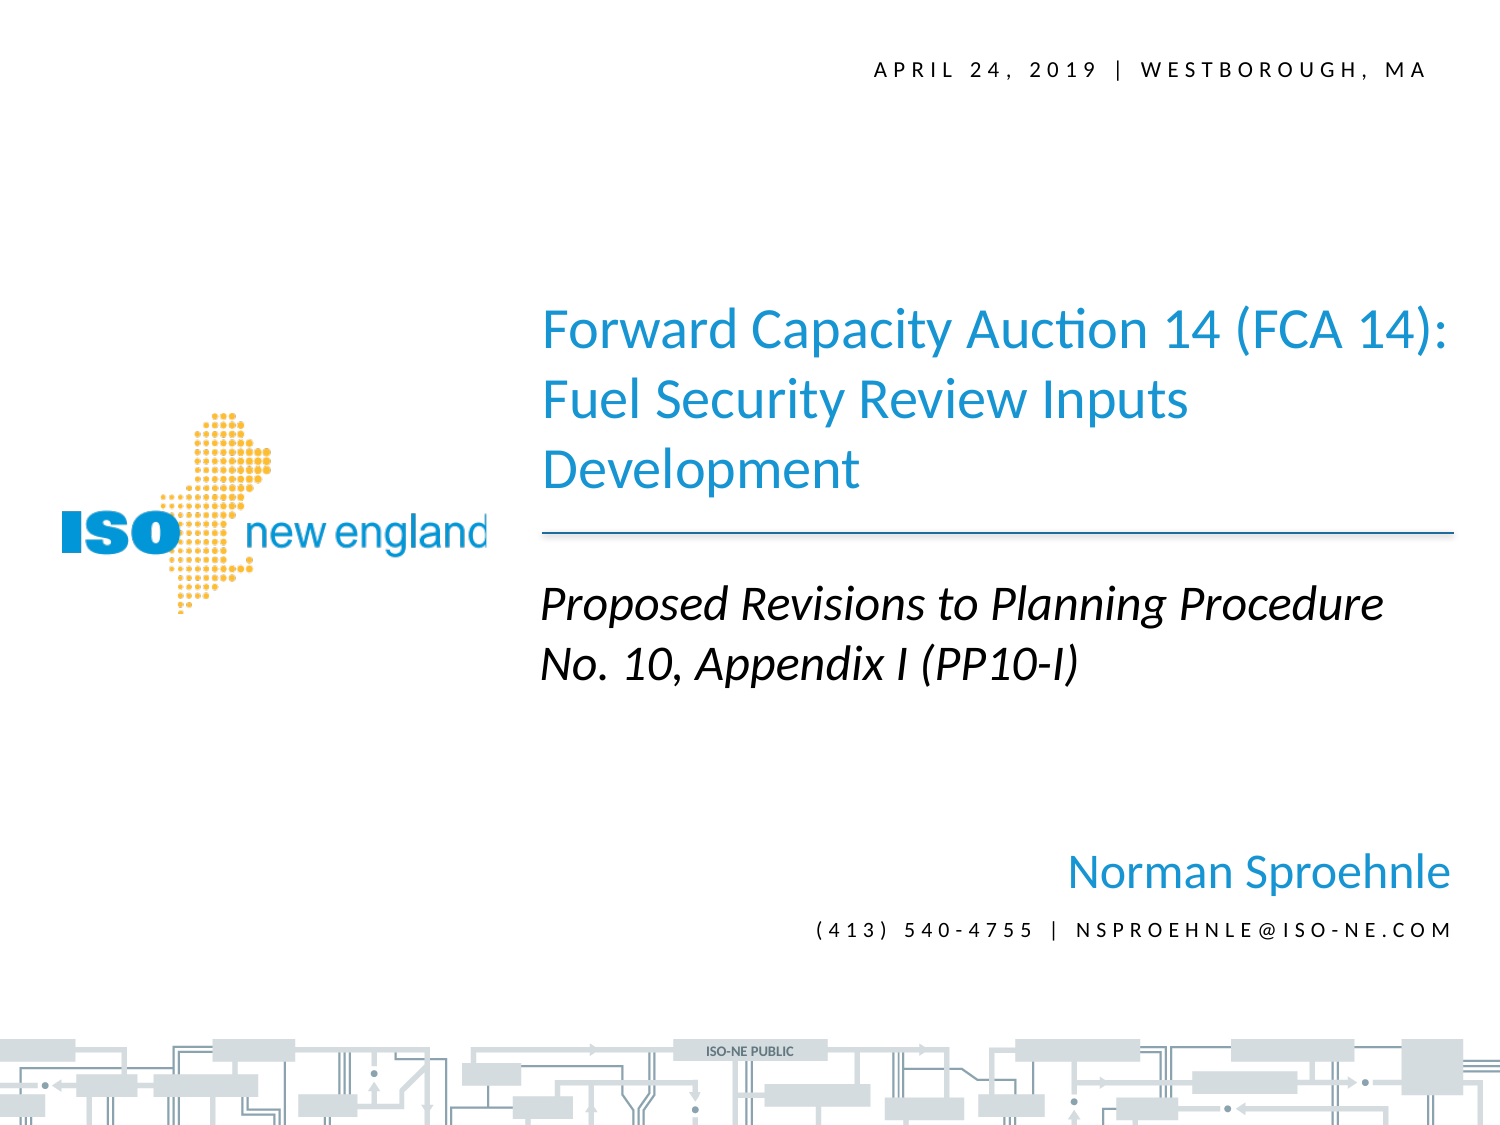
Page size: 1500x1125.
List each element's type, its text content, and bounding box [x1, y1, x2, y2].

list Forward Capacity Auction 14 (FCA 14): Fuel Security Review Inputs Development [542, 237, 1456, 500]
list Norman Sproehnle [539, 838, 1452, 902]
picture [0, 1031, 1500, 1125]
list Proposed Revisions to Planning Procedure No. 10, Appendix I (PP10-I) [539, 570, 1452, 713]
list (413) 540-4755 | NSPROEHNLE@iso-ne.com [539, 915, 1452, 979]
list April 24, 2019 | Westborough, MA [539, 43, 1452, 94]
